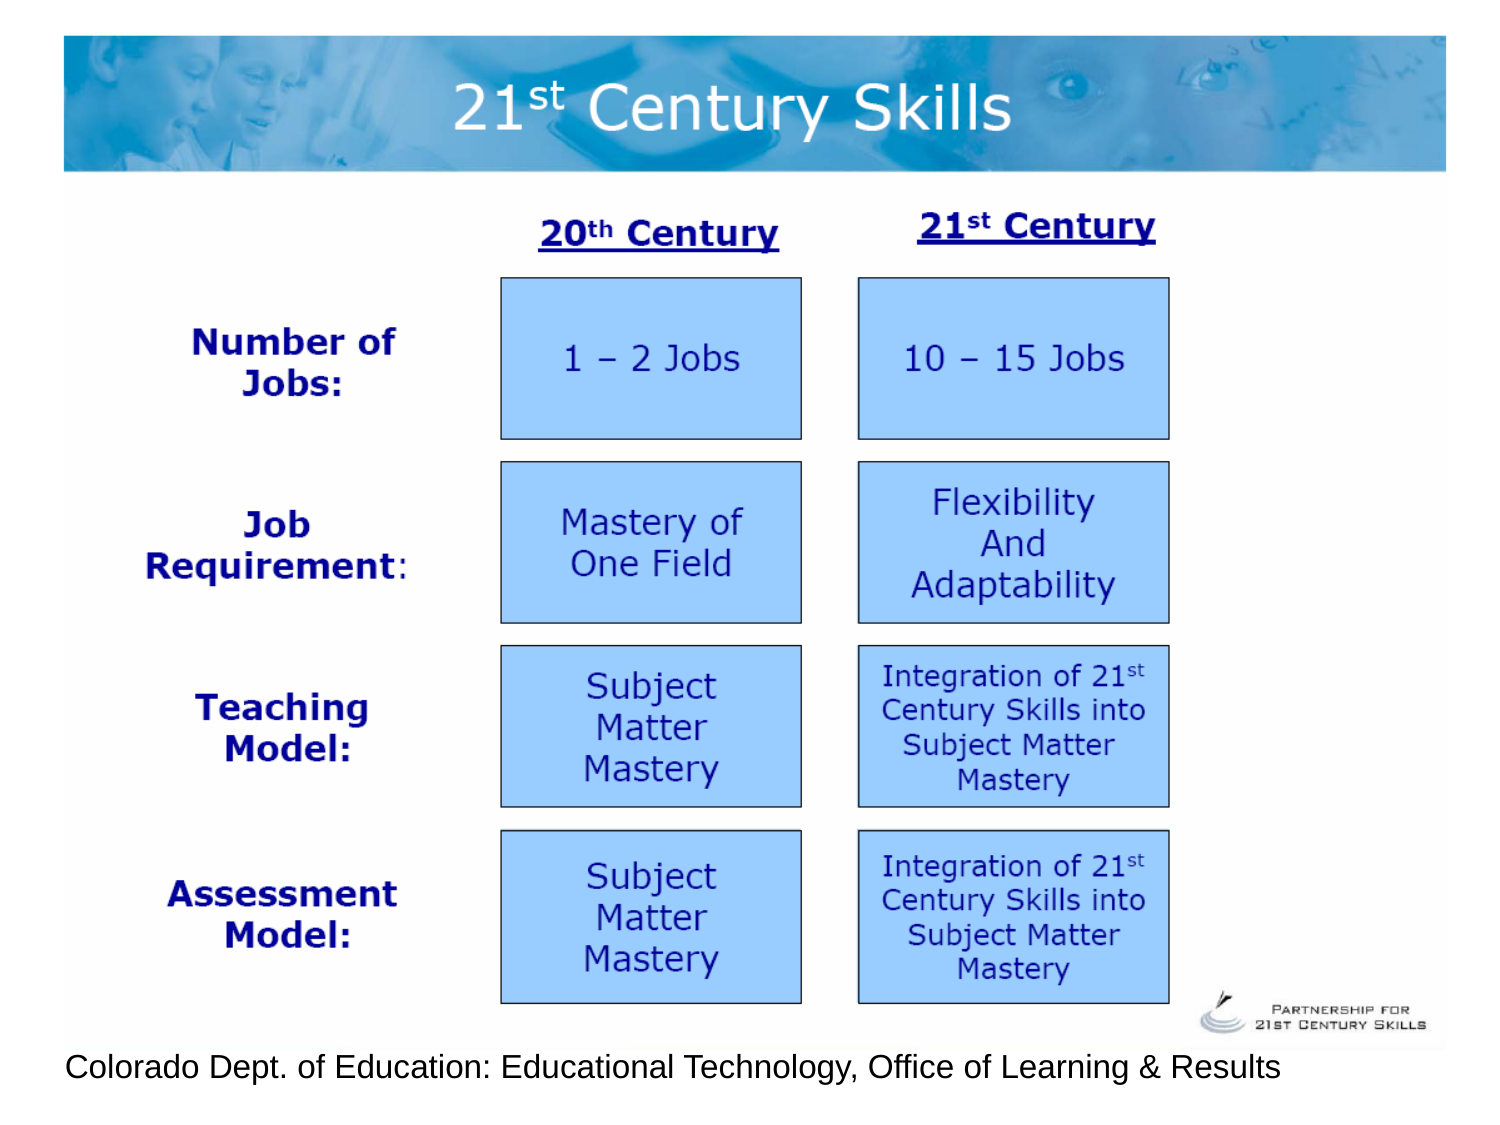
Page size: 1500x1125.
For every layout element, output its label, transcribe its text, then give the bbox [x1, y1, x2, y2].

text_box Colorado Dept. of Education: Educational Technology, Office of Learning & Results [50, 1037, 1375, 1093]
picture [56, 23, 1454, 1050]
